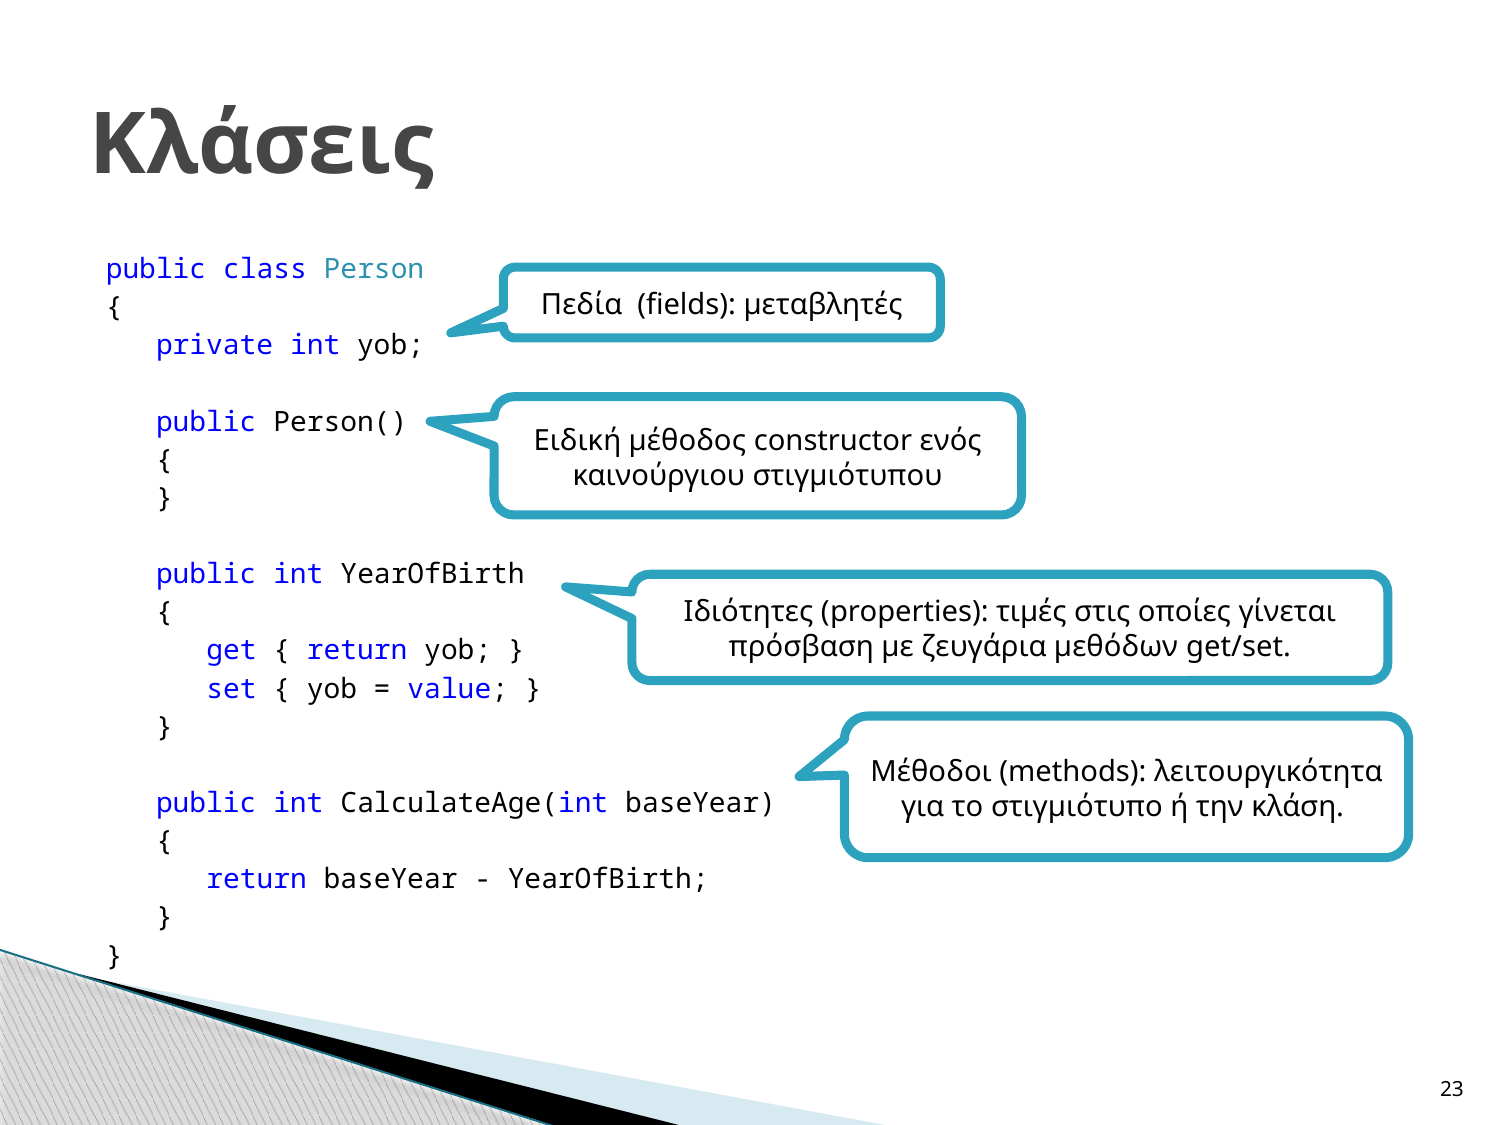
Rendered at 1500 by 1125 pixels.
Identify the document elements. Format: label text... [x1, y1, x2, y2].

title Κλάσεις [75, 45, 1425, 233]
text_box Πεδία (fields): μεταβλητές [446, 262, 945, 343]
text_box Ιδιότητες (properties): τιμές στις οποίες γίνεται πρόσβαση με ζευγάρια μεθόδων get/set. [561, 569, 1393, 686]
slide_number 23 [1418, 1051, 1479, 1112]
text_box Μέθοδοι (methods): λειτουργικότητα για το στιγμιότυπο ή την κλάση. [794, 711, 1414, 863]
text_box Ειδική μέθοδος constructor ενός καινούργιου στιγμιότυπου [425, 392, 1027, 520]
list public class Person { private int yob; public Person() { } public int YearOfBirth { get { return yob; } set { yob = value; } } public int CalculateAge(int baseYear) { return baseYear - YearOfBirth; } } [75, 243, 1425, 986]
